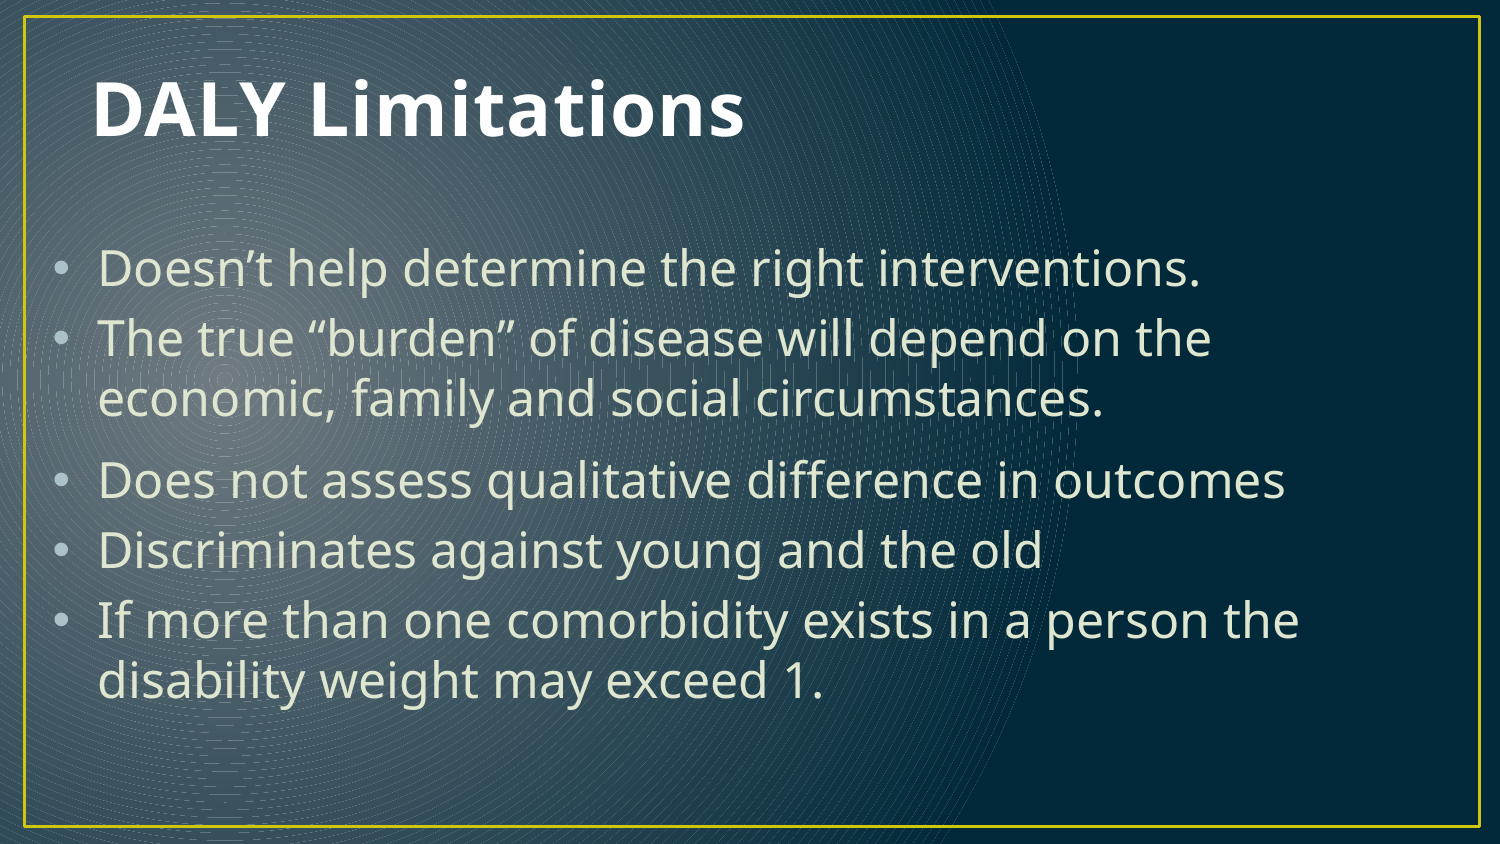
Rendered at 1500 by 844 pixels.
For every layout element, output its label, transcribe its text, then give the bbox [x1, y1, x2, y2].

list Doesn’t help determine the right interventions. The true “burden” of disease will depend on the economic, family and social circumstances. Does not assess qualitative difference in outcomes Discriminates against young and the old If more than one comorbidity exists in a person the disability weight may exceed 1. [37, 159, 1475, 822]
title DALY Limitations [75, 33, 1425, 159]
